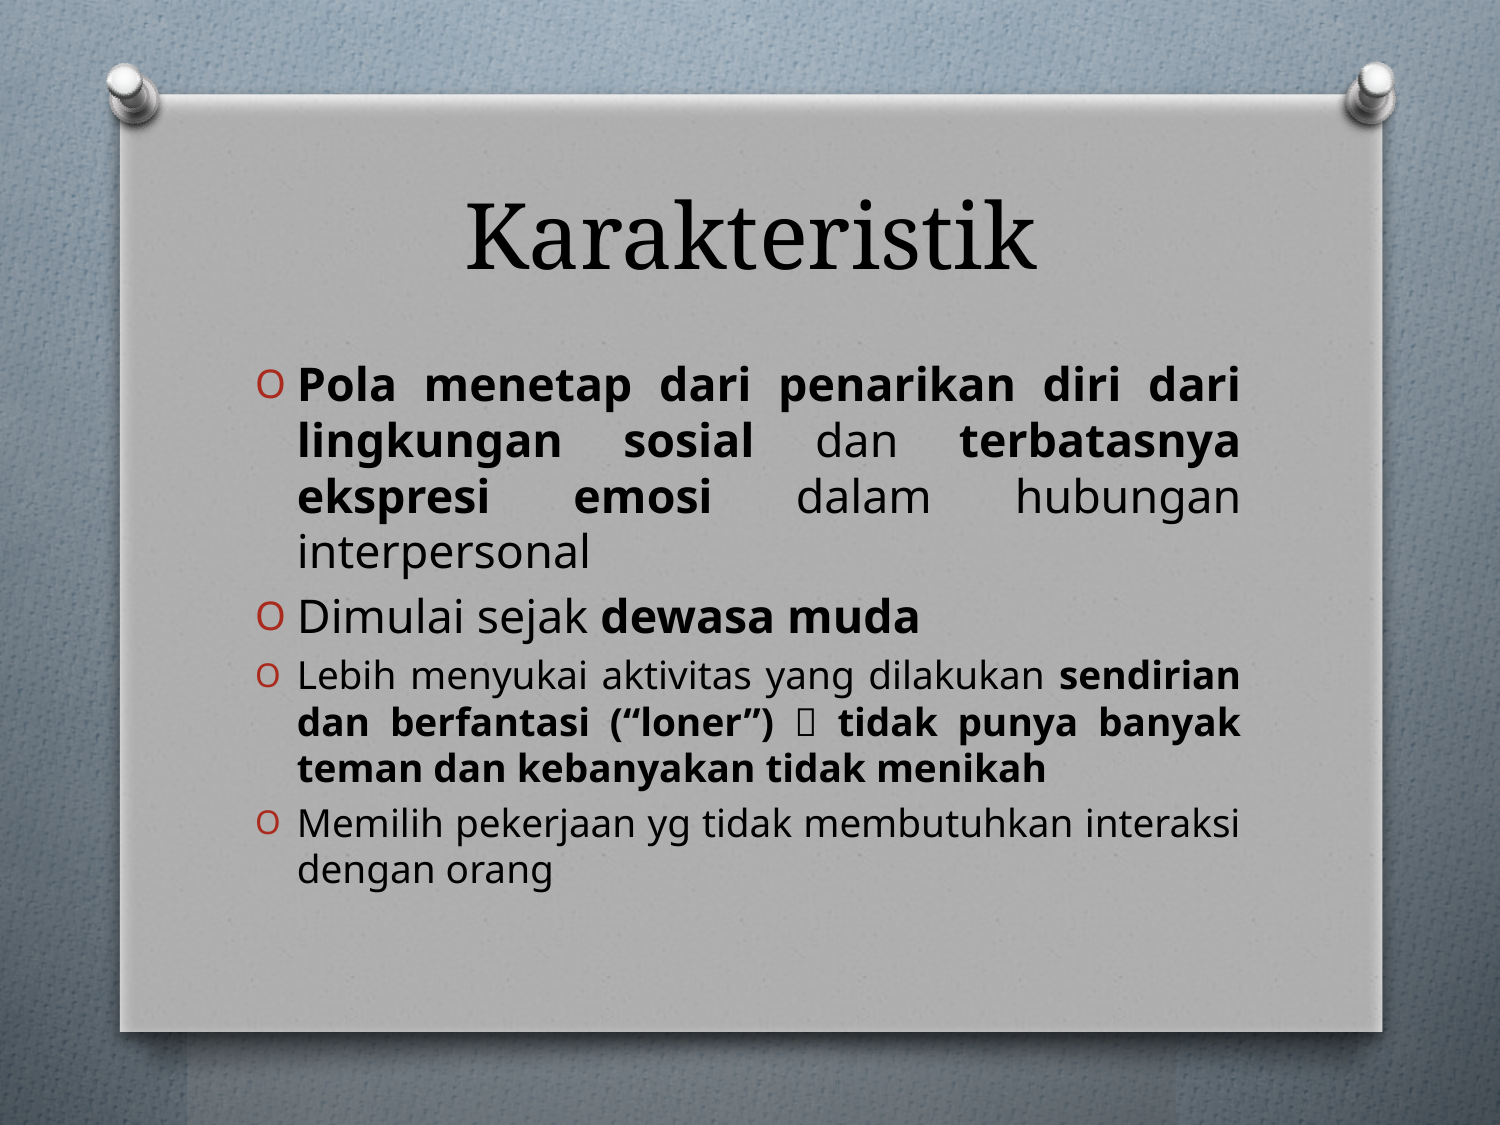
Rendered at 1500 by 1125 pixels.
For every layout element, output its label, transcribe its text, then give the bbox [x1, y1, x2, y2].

title Karakteristik [179, 134, 1323, 332]
picture [1317, 35, 1439, 156]
list Pola menetap dari penarikan diri dari lingkungan sosial dan terbatasnya ekspresi emosi dalam hubungan interpersonal Dimulai sejak dewasa muda Lebih menyukai aktivitas yang dilakukan sendirian dan berfantasi (“loner”)  tidak punya banyak teman dan kebanyakan tidak menikah Memilih pekerjaan yg tidak membutuhkan interaksi dengan orang [240, 347, 1257, 939]
picture [75, 29, 198, 153]
